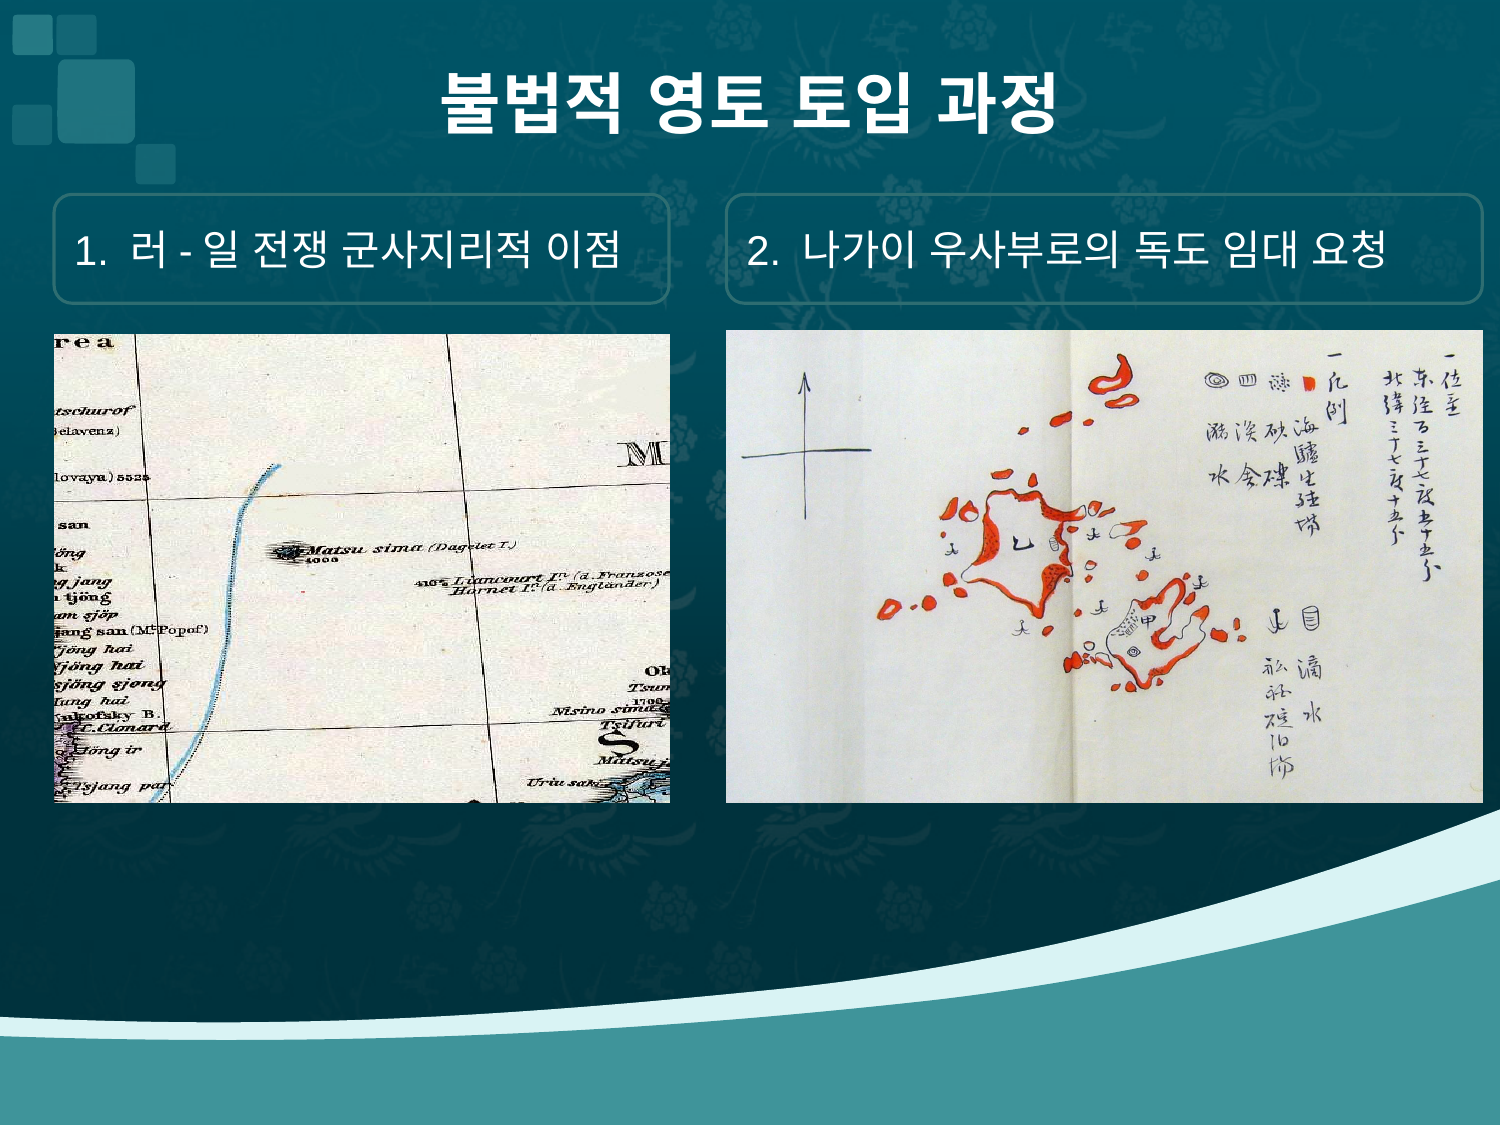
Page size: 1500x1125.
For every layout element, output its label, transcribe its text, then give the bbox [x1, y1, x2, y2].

picture [726, 330, 1483, 803]
title 불법적 영토 토입 과정 [113, 30, 1388, 173]
text_box 2. 나가이 우사부로의 독도 임대 요청 [724, 192, 1484, 305]
picture [54, 334, 670, 803]
text_box 1. 러-일 전쟁 군사지리적 이점 [52, 192, 671, 305]
